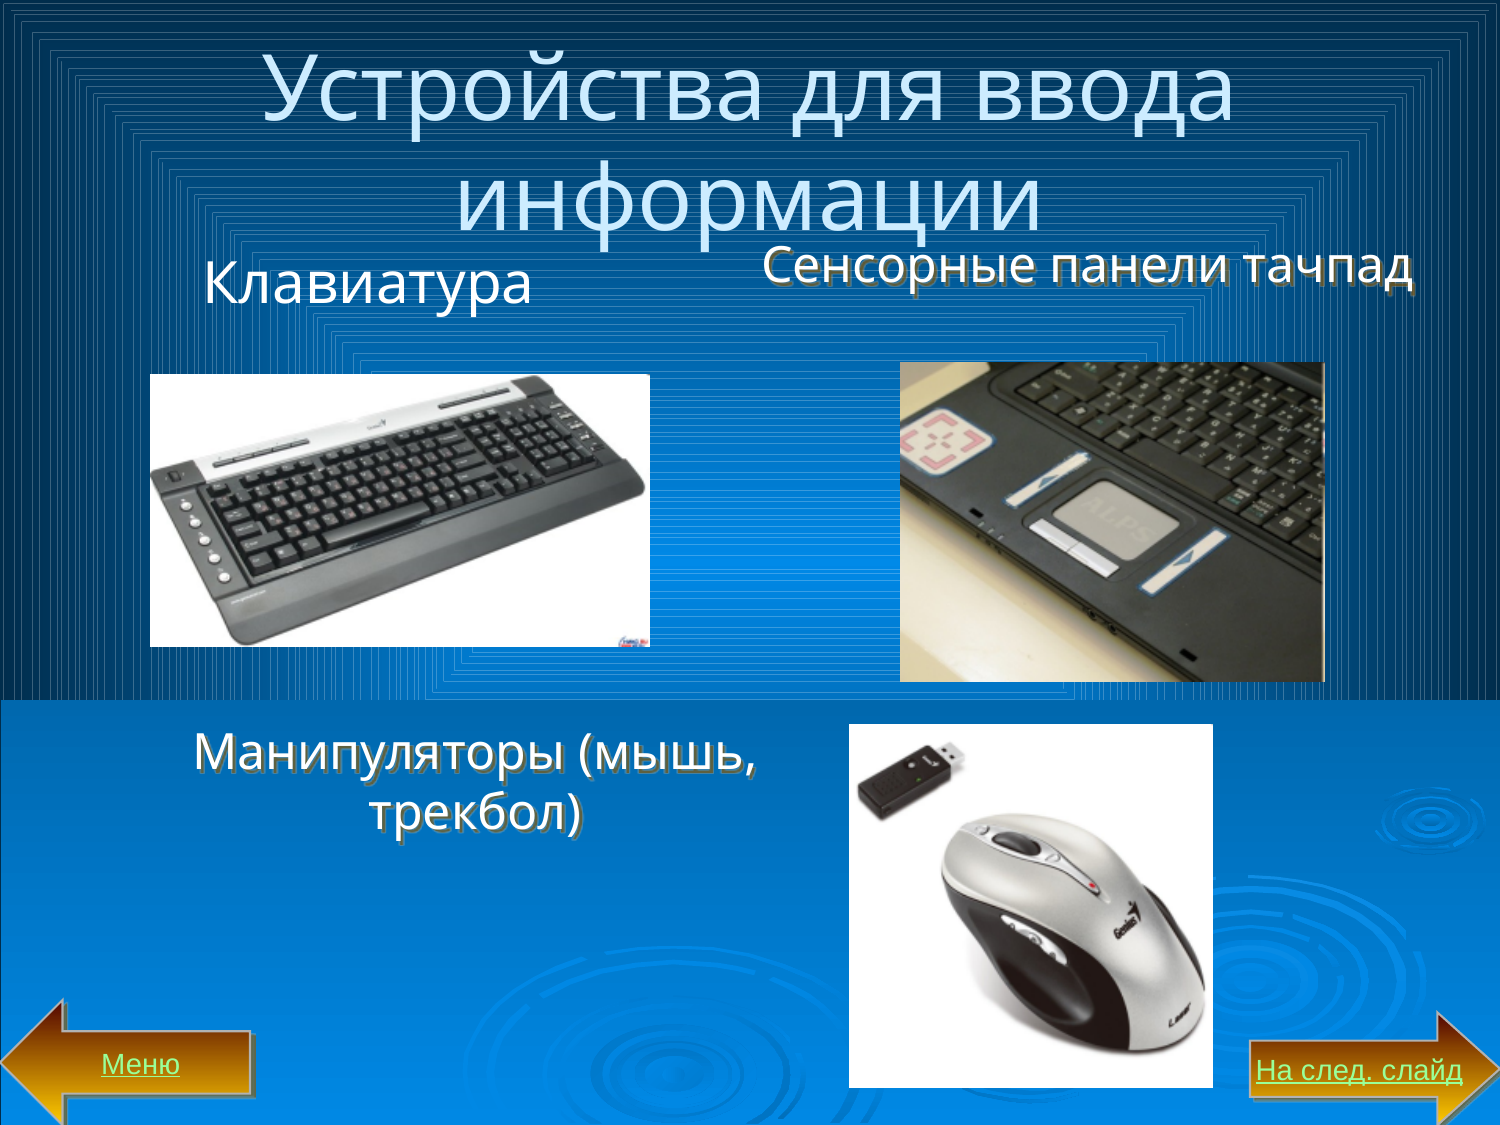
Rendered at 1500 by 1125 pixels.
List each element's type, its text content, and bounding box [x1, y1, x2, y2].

text_box Сенсорные панели тачпад [712, 224, 1463, 300]
text_box Меню [0, 999, 250, 1125]
list Клавиатура [187, 237, 676, 326]
text_box На след. слайд [1250, 1012, 1500, 1125]
text_box Манипуляторы (мышь, трекбол) [87, 712, 863, 848]
picture [849, 724, 1213, 1088]
picture [899, 362, 1326, 682]
picture [149, 374, 651, 648]
title Устройства для ввода информации [74, 45, 1426, 233]
